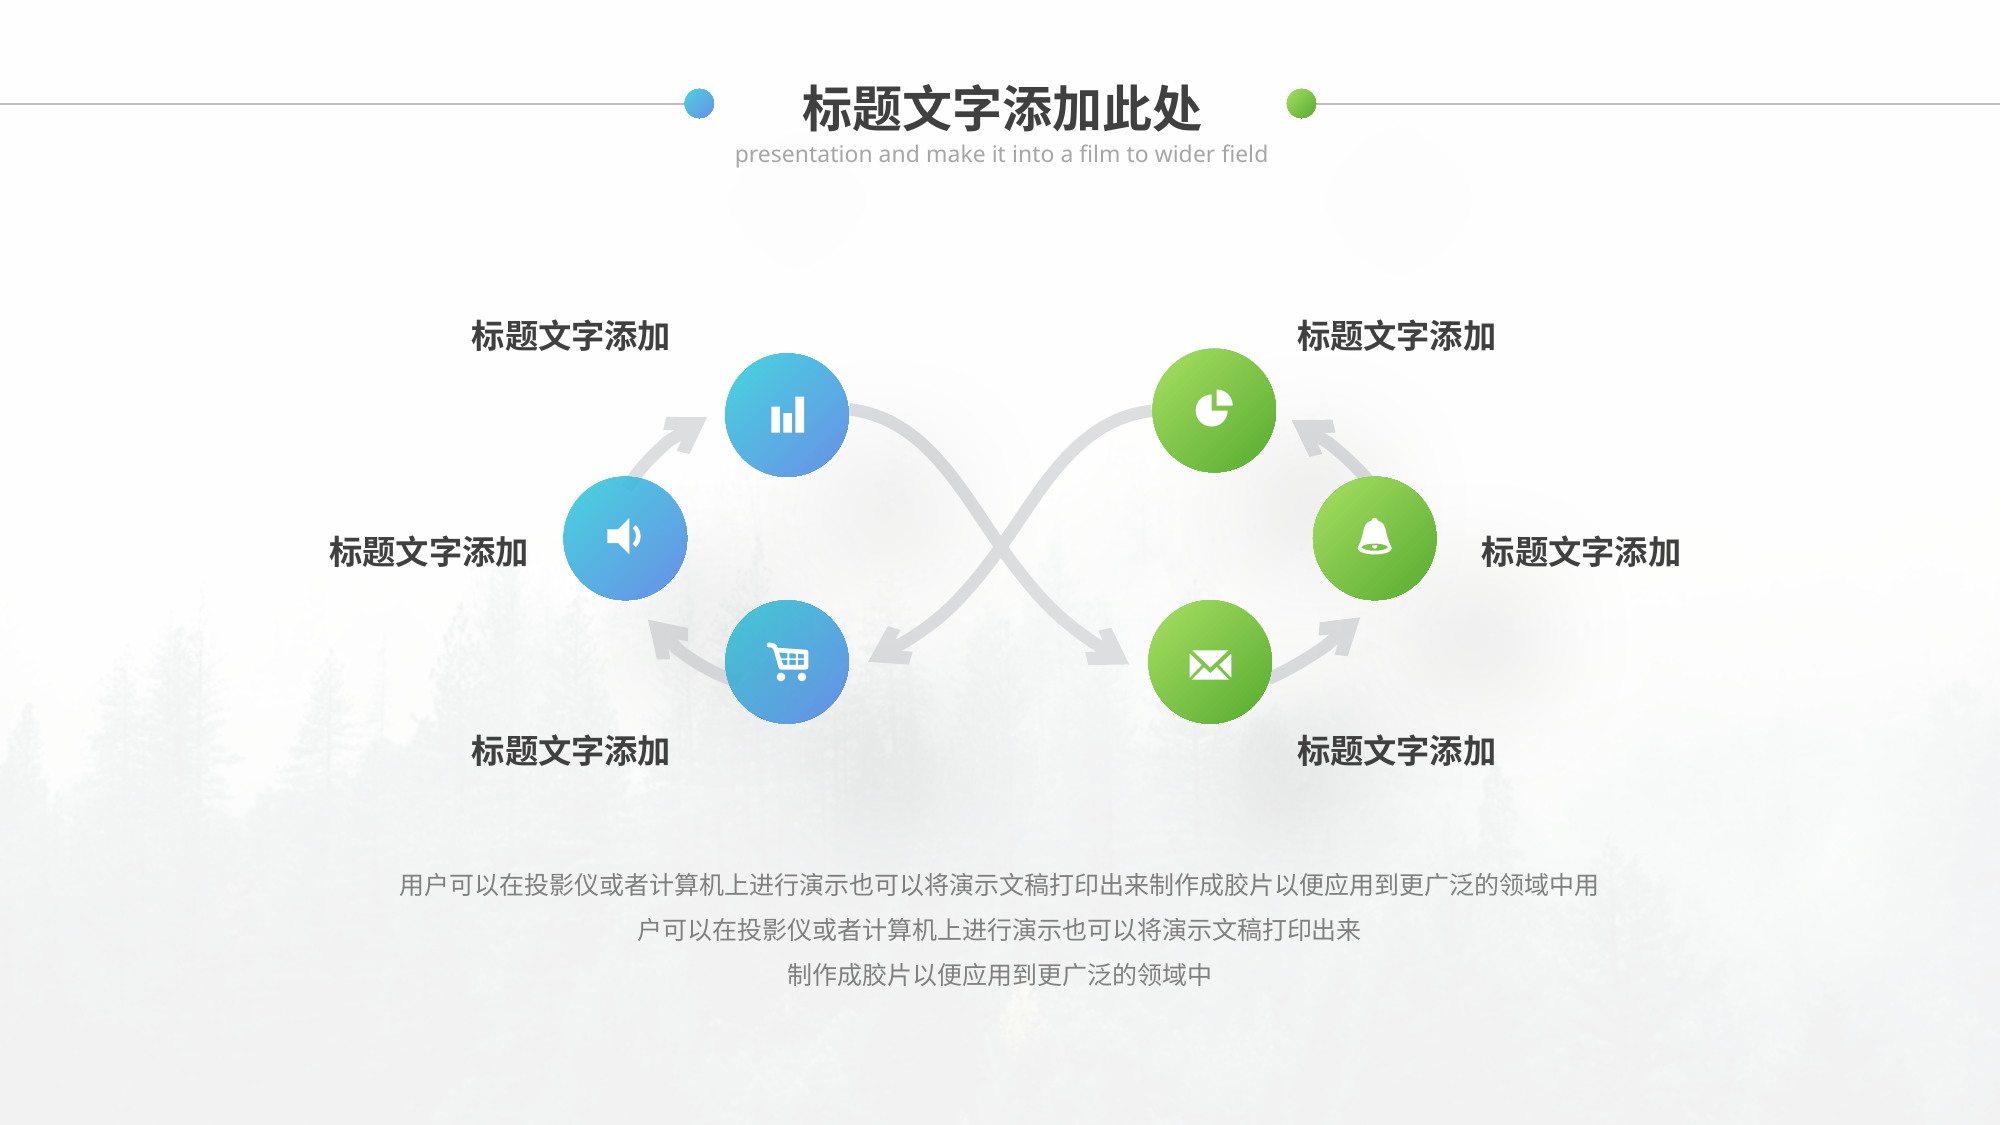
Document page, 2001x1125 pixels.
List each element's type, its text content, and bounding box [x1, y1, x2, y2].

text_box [0, 69, 2000, 176]
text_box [289, 300, 1721, 779]
text_box 用户可以在投影仪或者计算机上进行演示也可以将演示文稿打印出来制作成胶片以便应用到更广泛的领域中用户可以在投影仪或者计算机上进行演示也可以将演示文稿打印出来 制作成胶片以便应用到更广泛的领域中 [381, 847, 1619, 997]
